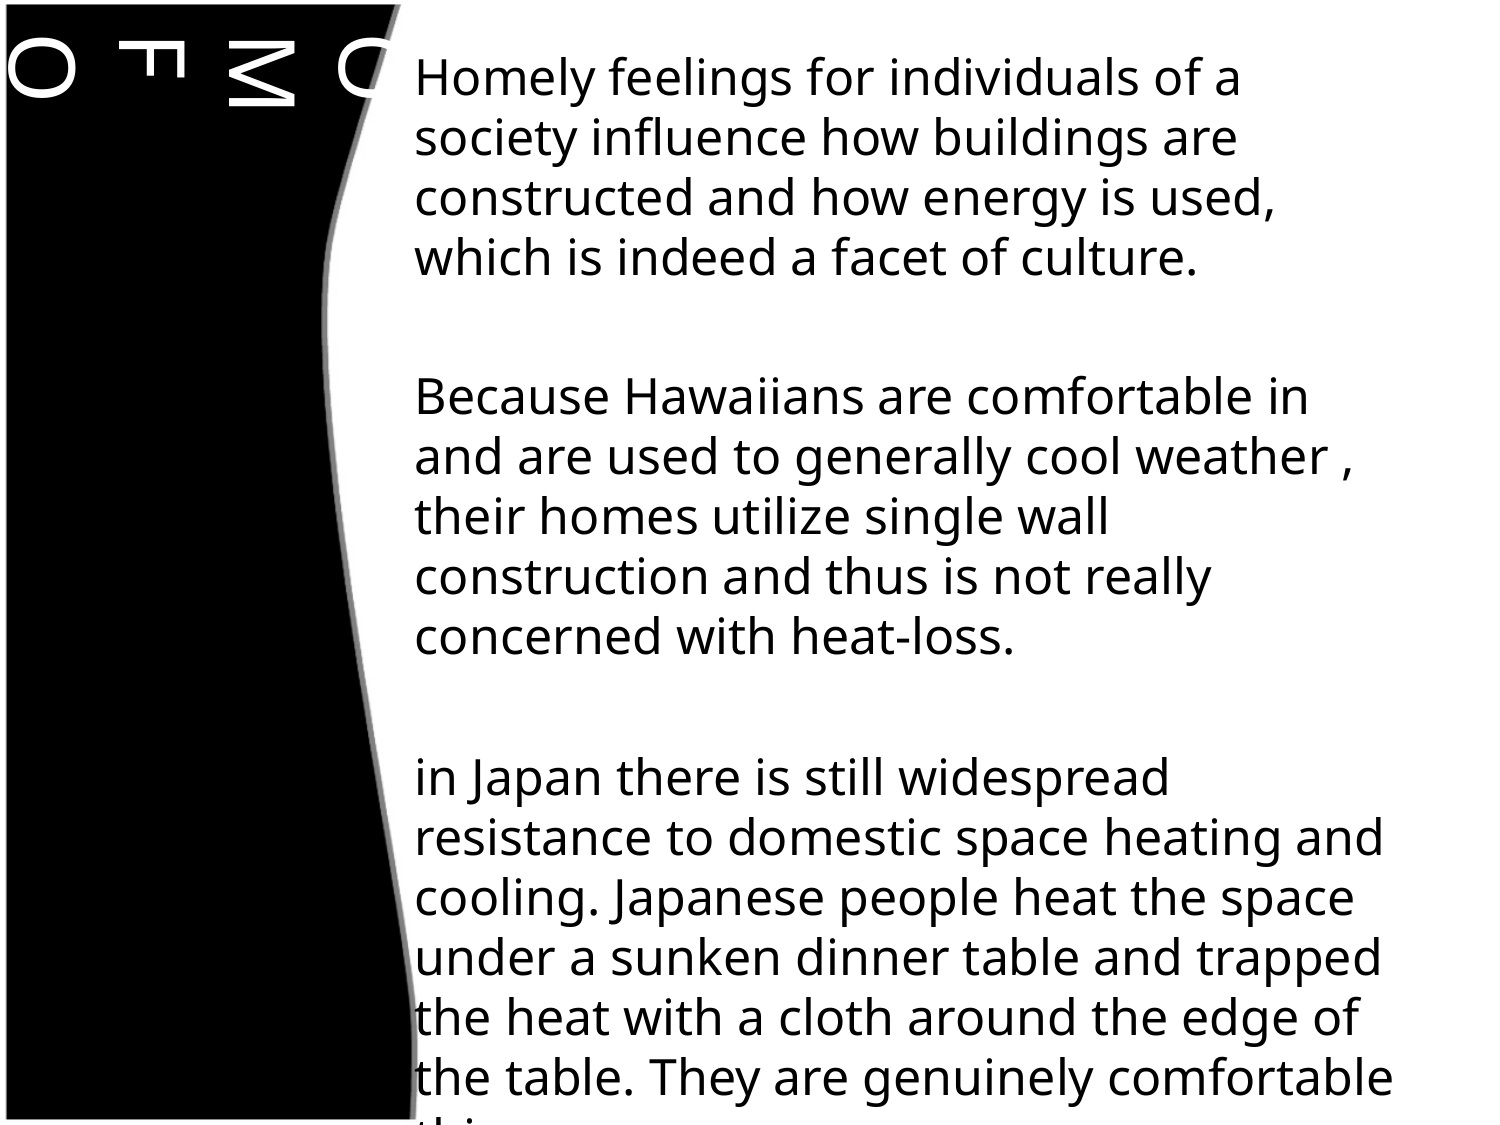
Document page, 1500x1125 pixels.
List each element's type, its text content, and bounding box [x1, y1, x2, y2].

list Homely feelings for individuals of a society influence how buildings are constructed and how energy is used, which is indeed a facet of culture. Because Hawaiians are comfortable in and are used to generally cool weather , their homes utilize single wall construction and thus is not really concerned with heat-loss. in Japan there is still widespread resistance to domestic space heating and cooling. Japanese people heat the space under a sunken dinner table and trapped the heat with a cloth around the edge of the table. They are genuinely comfortable this way. [399, 37, 1426, 1088]
title C O M F O R T [62, 24, 251, 1076]
picture [0, 0, 1500, 1125]
